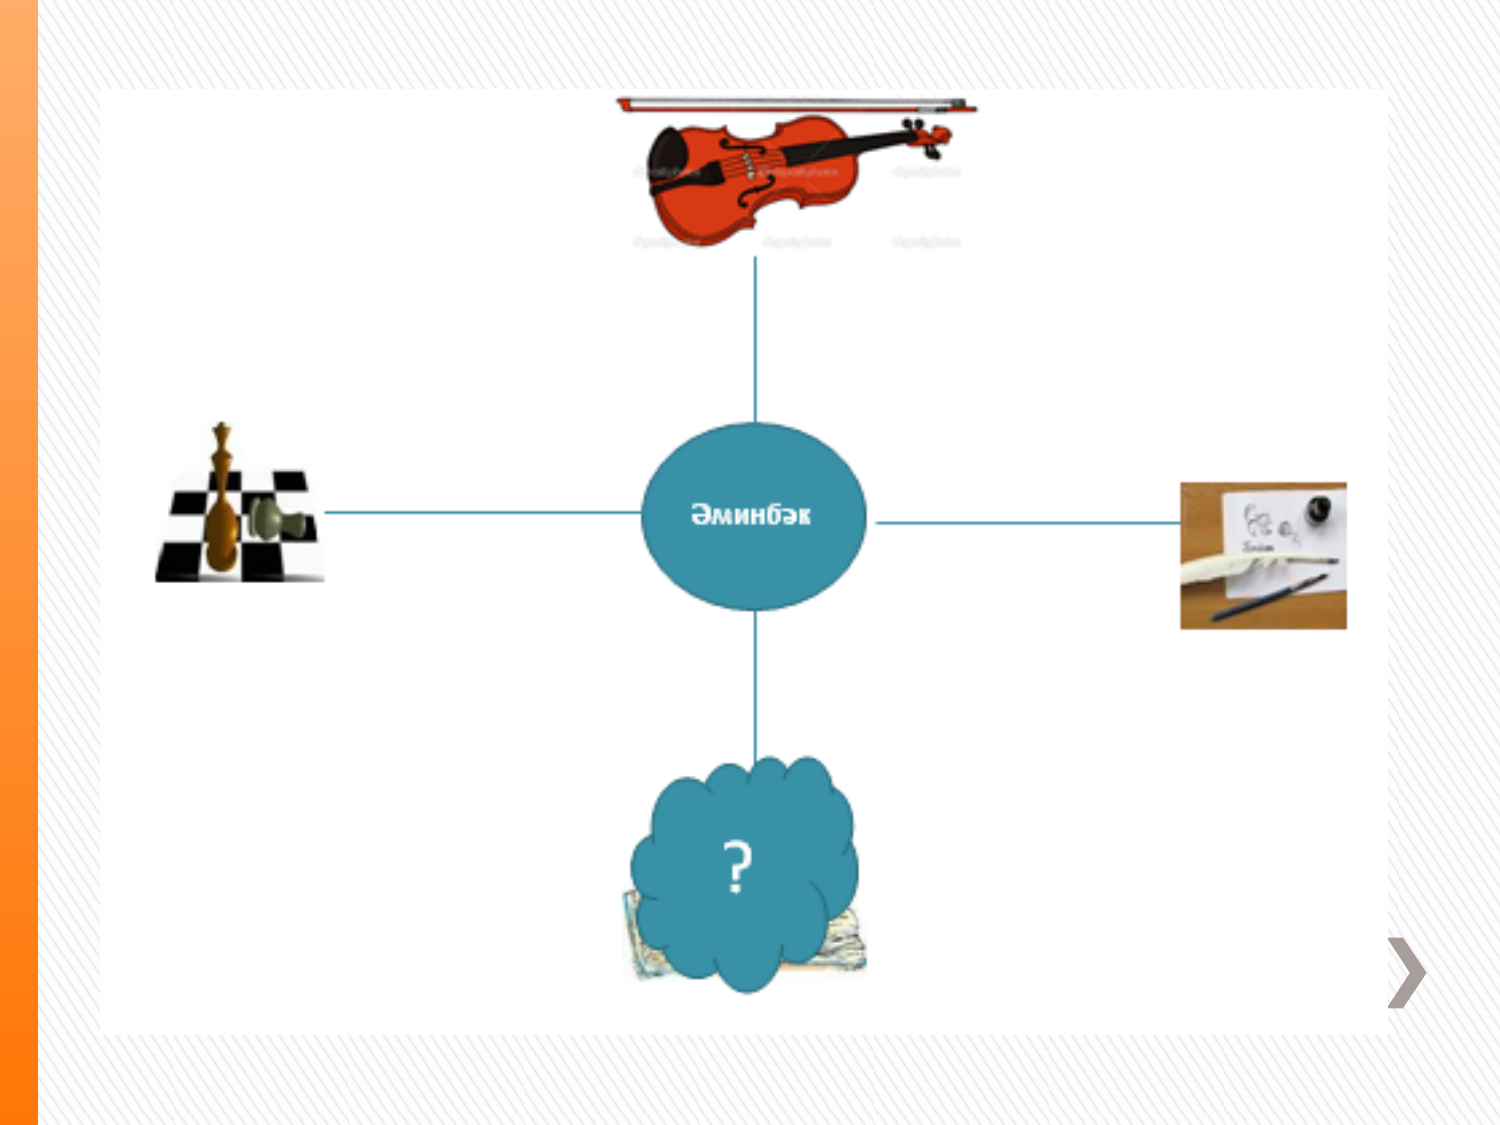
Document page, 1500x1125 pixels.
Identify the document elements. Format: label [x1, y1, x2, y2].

picture [100, 89, 1389, 1036]
